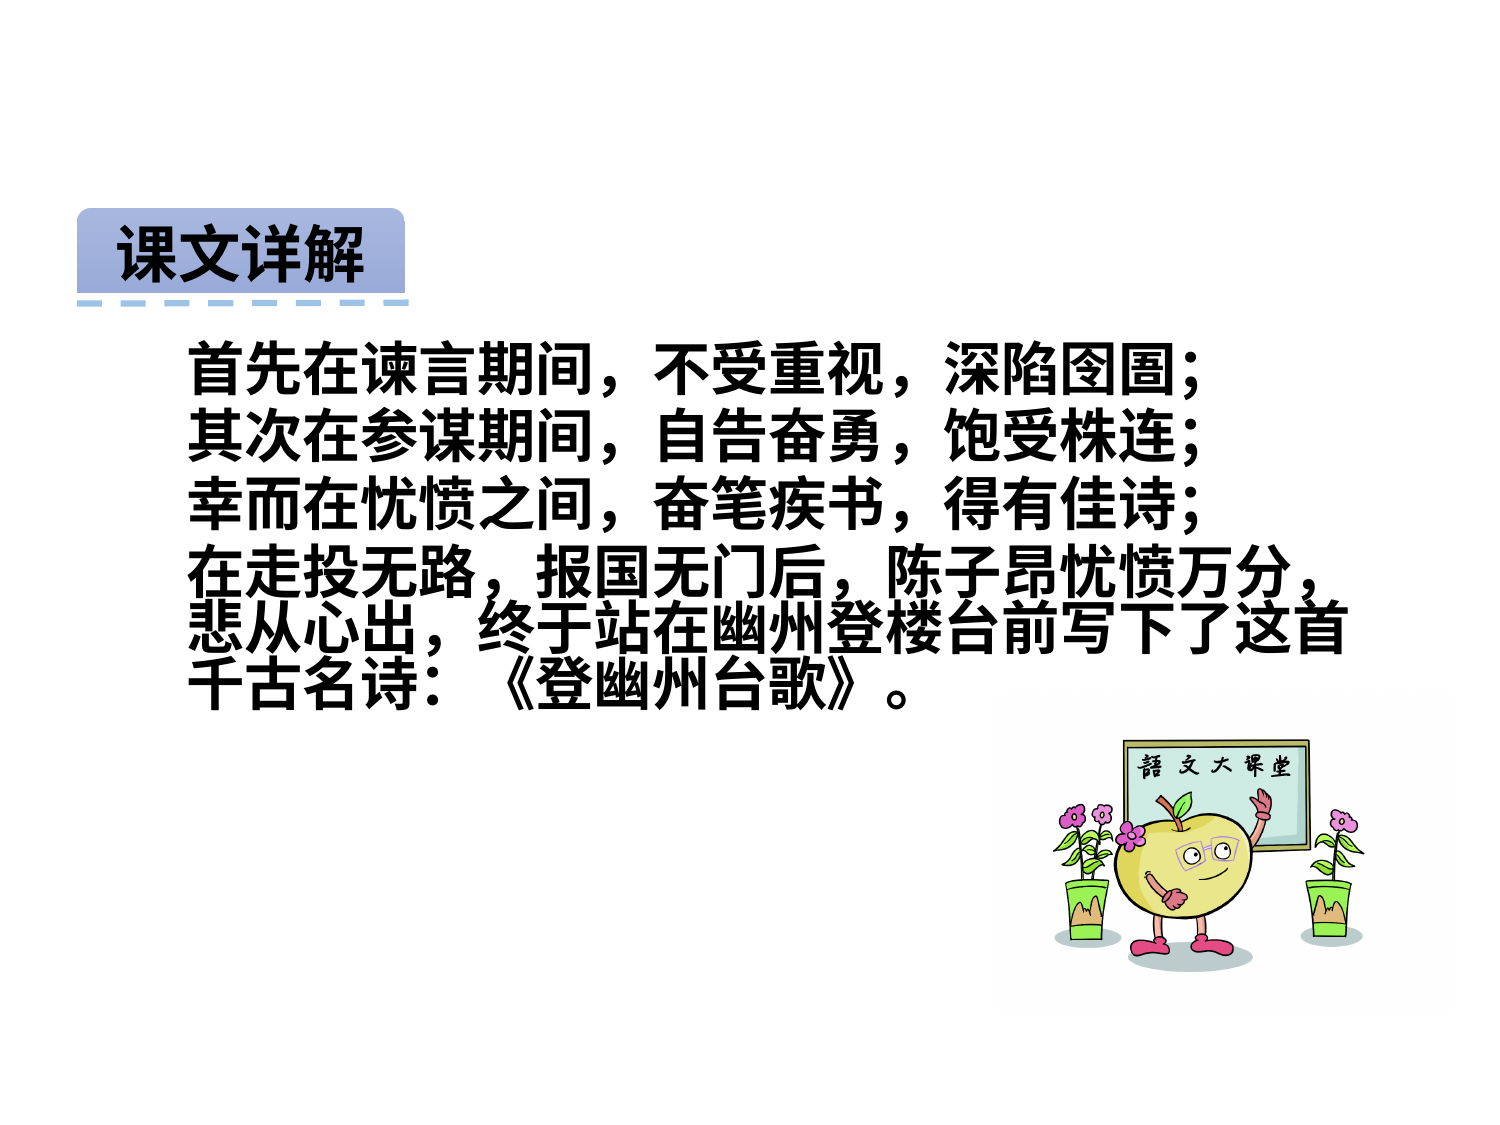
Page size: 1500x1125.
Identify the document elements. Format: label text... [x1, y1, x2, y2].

text_box 首先在谏言期间，不受重视，深陷囹圄； 其次在参谋期间，自告奋勇，饱受株连； 幸而在忧愤之间，奋笔疾书，得有佳诗； 在走投无路，报国无门后，陈子昂忧愤万分，悲从心出，终于站在幽州登楼台前写下了这首千古名诗：《登幽州台歌》。 [171, 337, 1368, 1081]
text_box 课文详解 [76, 207, 406, 294]
picture [998, 693, 1453, 1012]
